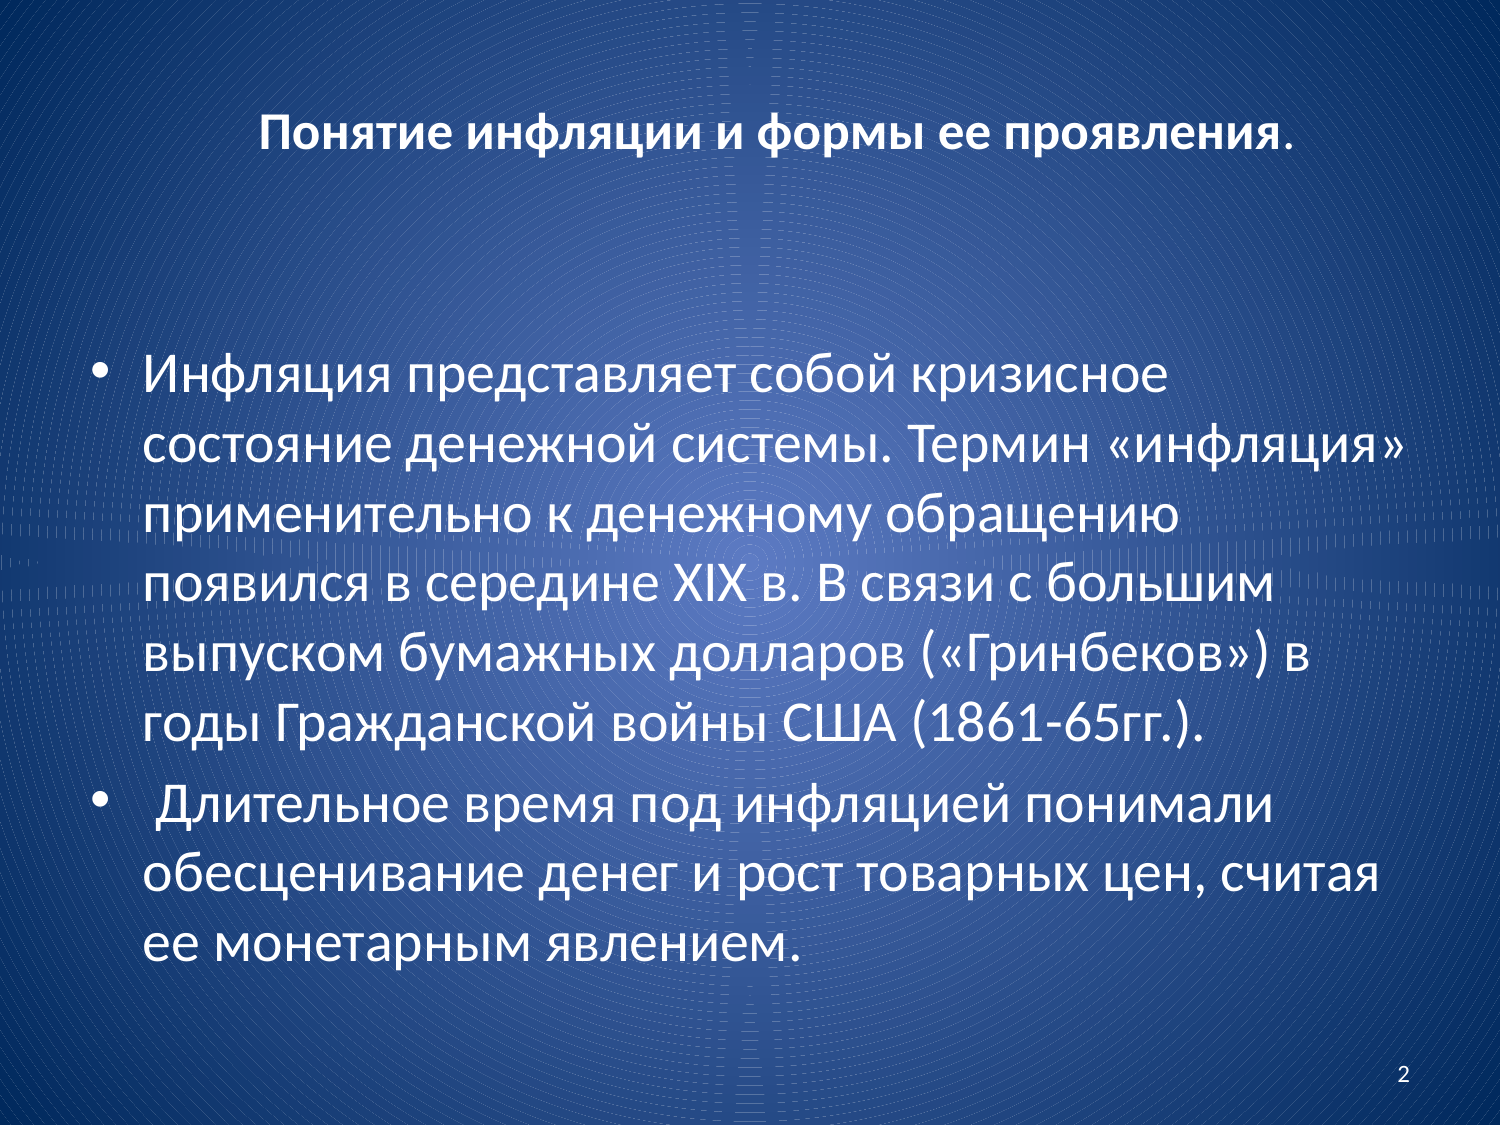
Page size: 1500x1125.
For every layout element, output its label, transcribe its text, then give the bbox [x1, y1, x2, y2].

slide_number 2 [1074, 1042, 1425, 1103]
list Инфляция представляет собой кризисное состояние денежной системы. Термин «инфляция» применительно к денежному обращению появился в середине XIX в. В связи с большим выпуском бумажных долларов («Гринбеков») в годы Гражданской войны США (1861-65гг.). Длительное время под инфляцией понимали обесценивание денег и рост товарных цен, считая ее монетарным явлением. [75, 246, 1425, 1005]
title Понятие инфляции и формы ее проявления. [117, 23, 1425, 233]
